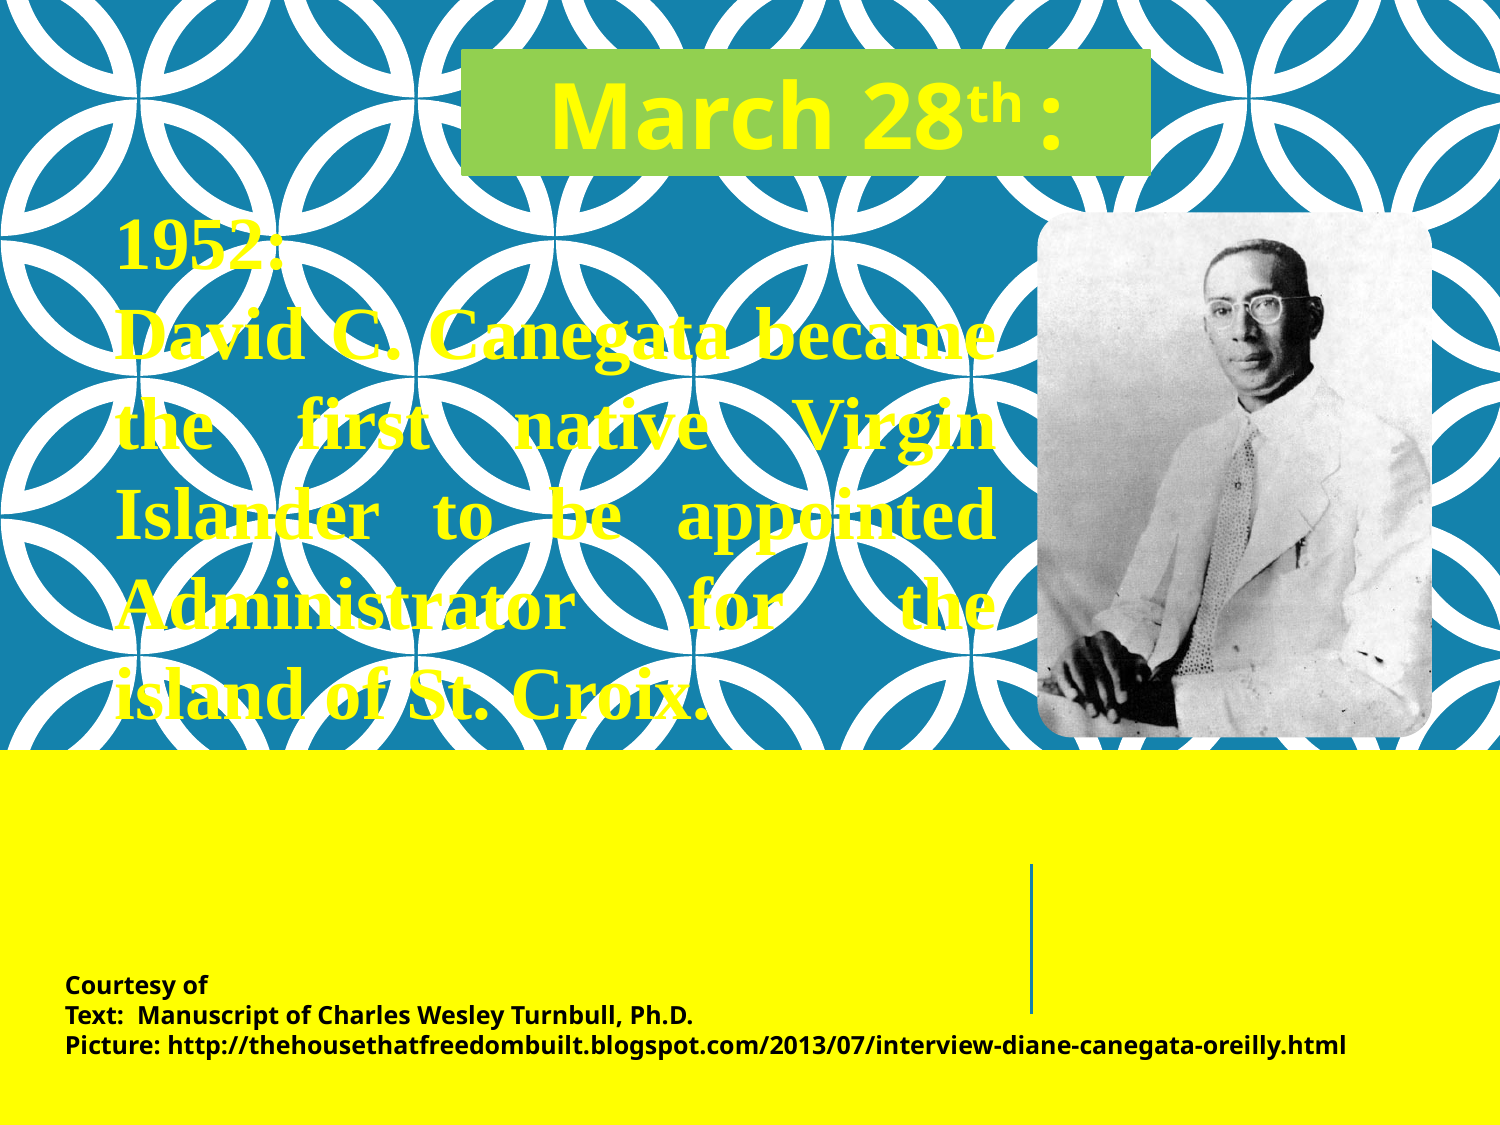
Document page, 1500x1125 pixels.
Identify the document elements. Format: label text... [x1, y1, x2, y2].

picture [1037, 212, 1433, 738]
text_box Courtesy of Text: Manuscript of Charles Wesley Turnbull, Ph.D. Picture: http://thehousethatfreedombuilt.blogspot.com/2013/07/interview-diane-canegata-oreilly.html [50, 962, 1438, 1068]
text_box 1952: David C. Canegata became the first native Virgin Islander to be appointed Administrator for the island of St. Croix. [99, 187, 1013, 743]
text_box March 28th : [461, 49, 1151, 176]
